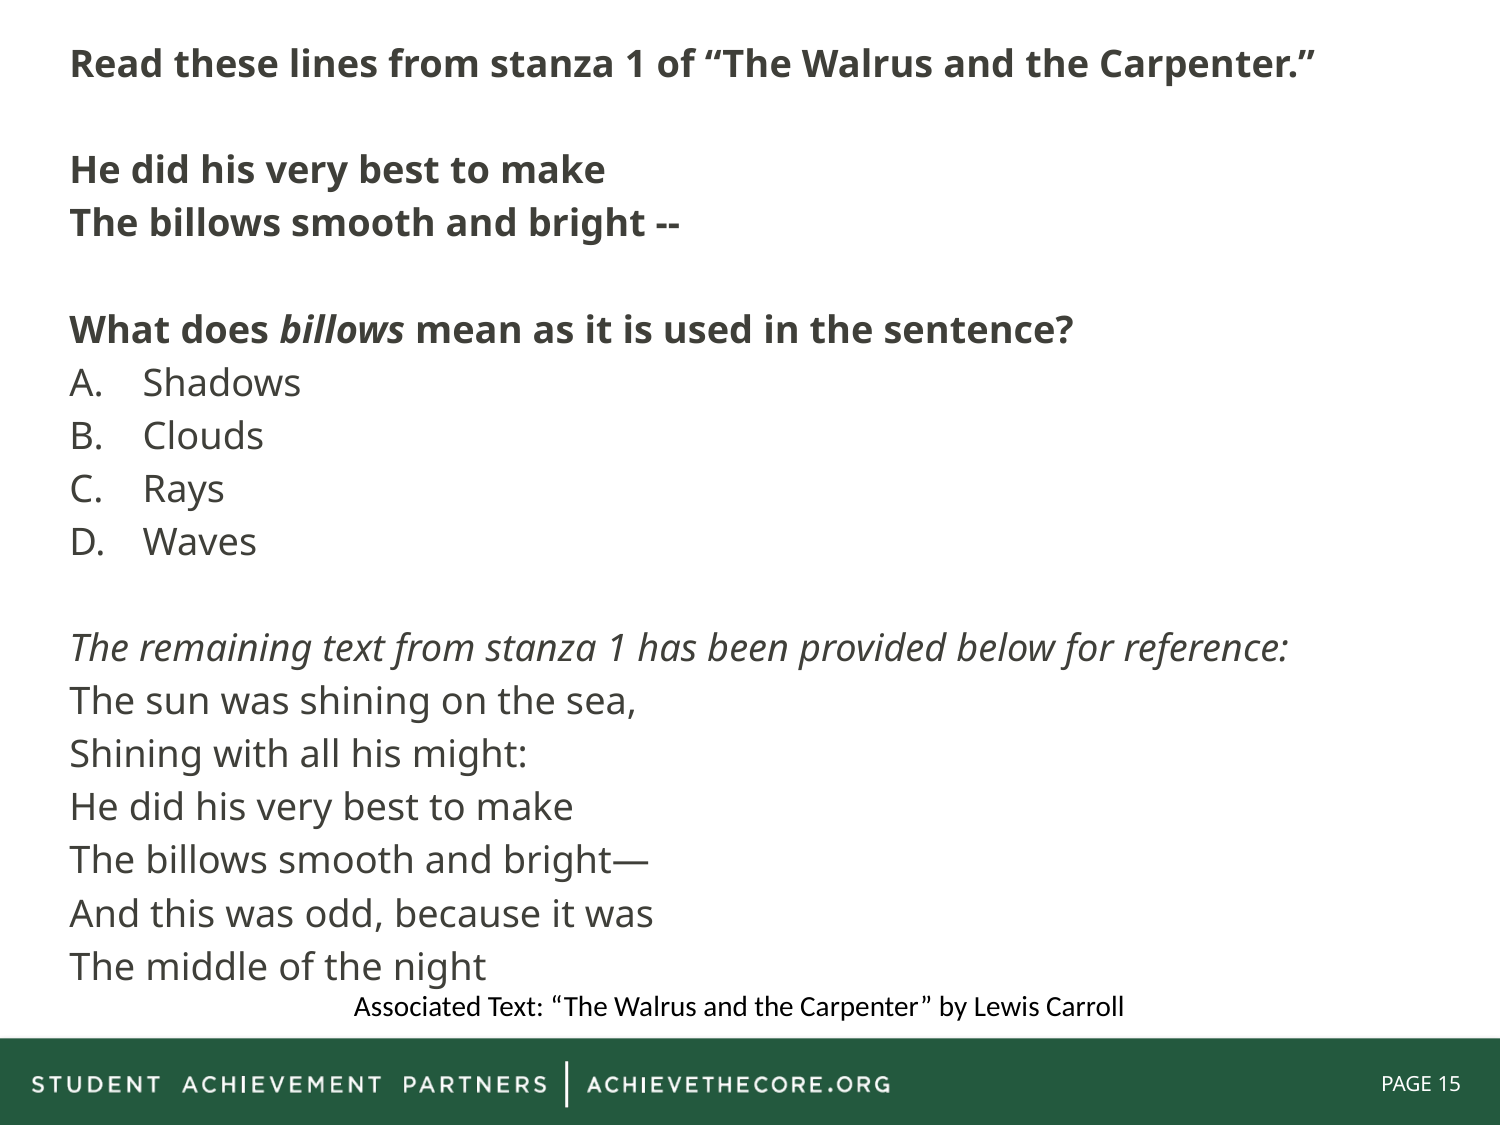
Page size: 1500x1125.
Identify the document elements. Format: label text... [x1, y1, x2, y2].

text_box Associated Text: “The Walrus and the Carpenter” by Lewis Carroll [54, 979, 1425, 1030]
list Read these lines from stanza 1 of “The Walrus and the Carpenter.” He did his very best to make The billows smooth and bright -- What does billows mean as it is used in the sentence? Shadows Clouds Rays Waves The remaining text from stanza 1 has been provided below for reference: The sun was shining on the sea, Shining with all his might: He did his very best to make The billows smooth and bright— And this was odd, because it was The middle of the night [54, 32, 1425, 979]
